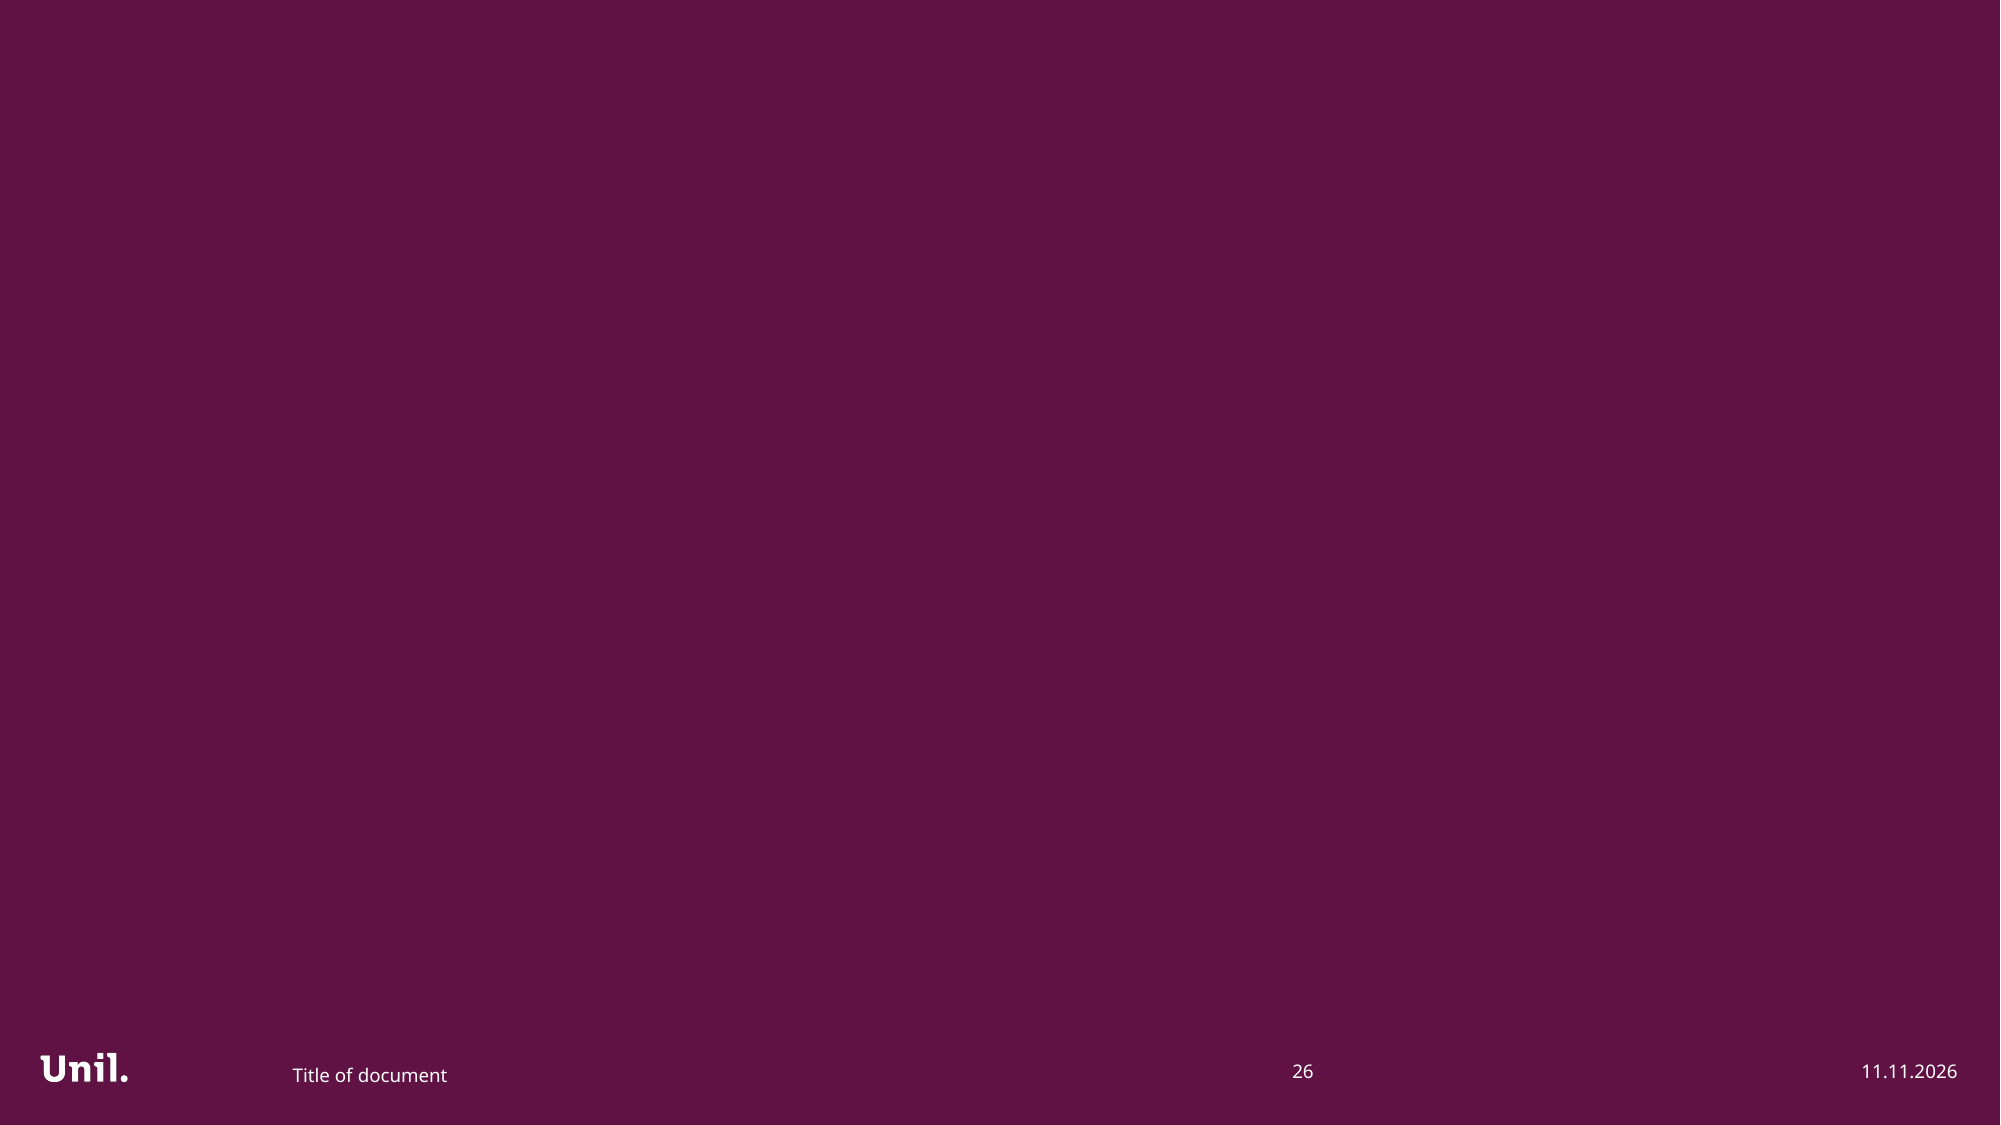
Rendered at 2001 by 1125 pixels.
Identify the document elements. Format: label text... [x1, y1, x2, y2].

slide_number 26 [1250, 1037, 1355, 1086]
picture [27, 1042, 141, 1095]
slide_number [1789, 1026, 1958, 1086]
footer Title of document [292, 1011, 1048, 1087]
